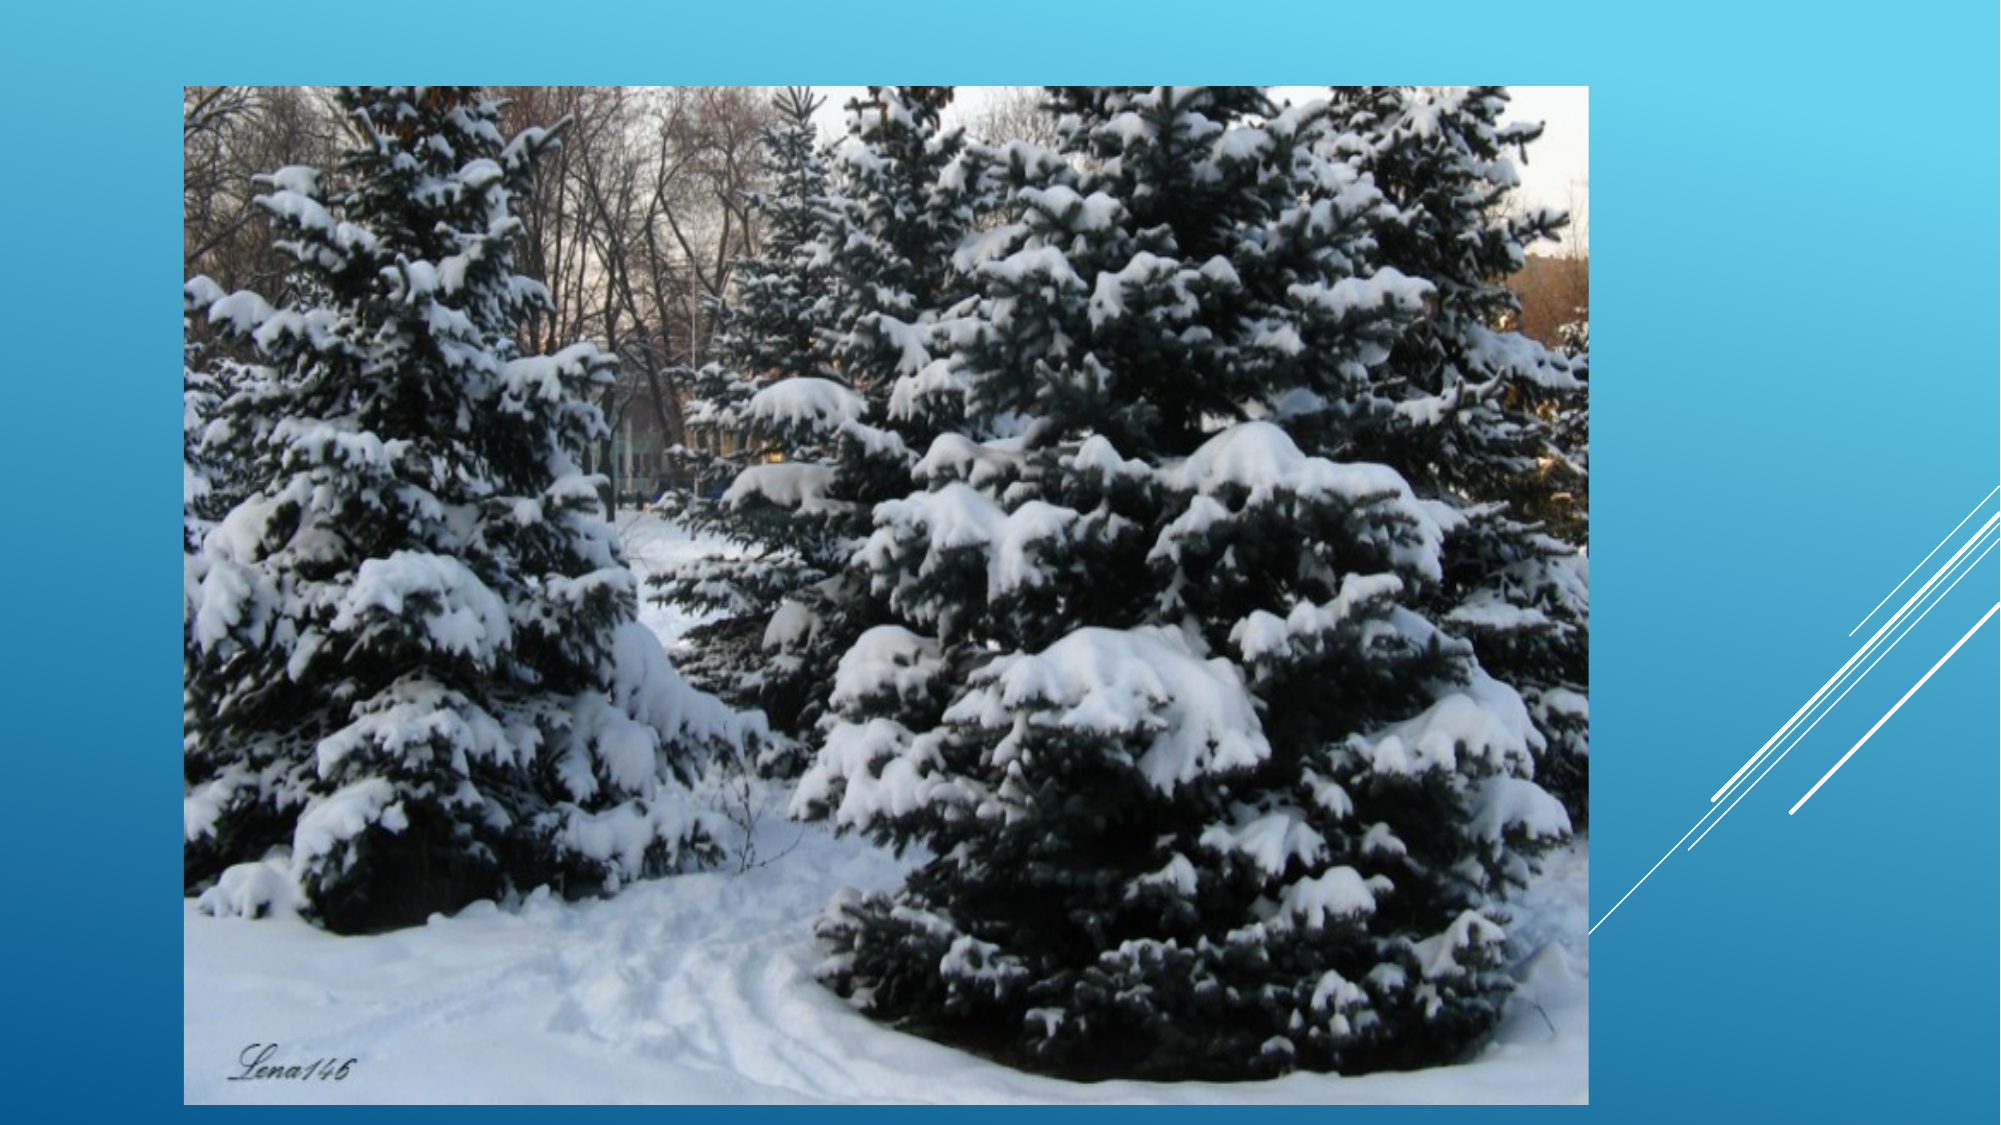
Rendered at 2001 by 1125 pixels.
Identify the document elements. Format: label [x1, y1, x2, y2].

picture [183, 86, 1589, 1106]
